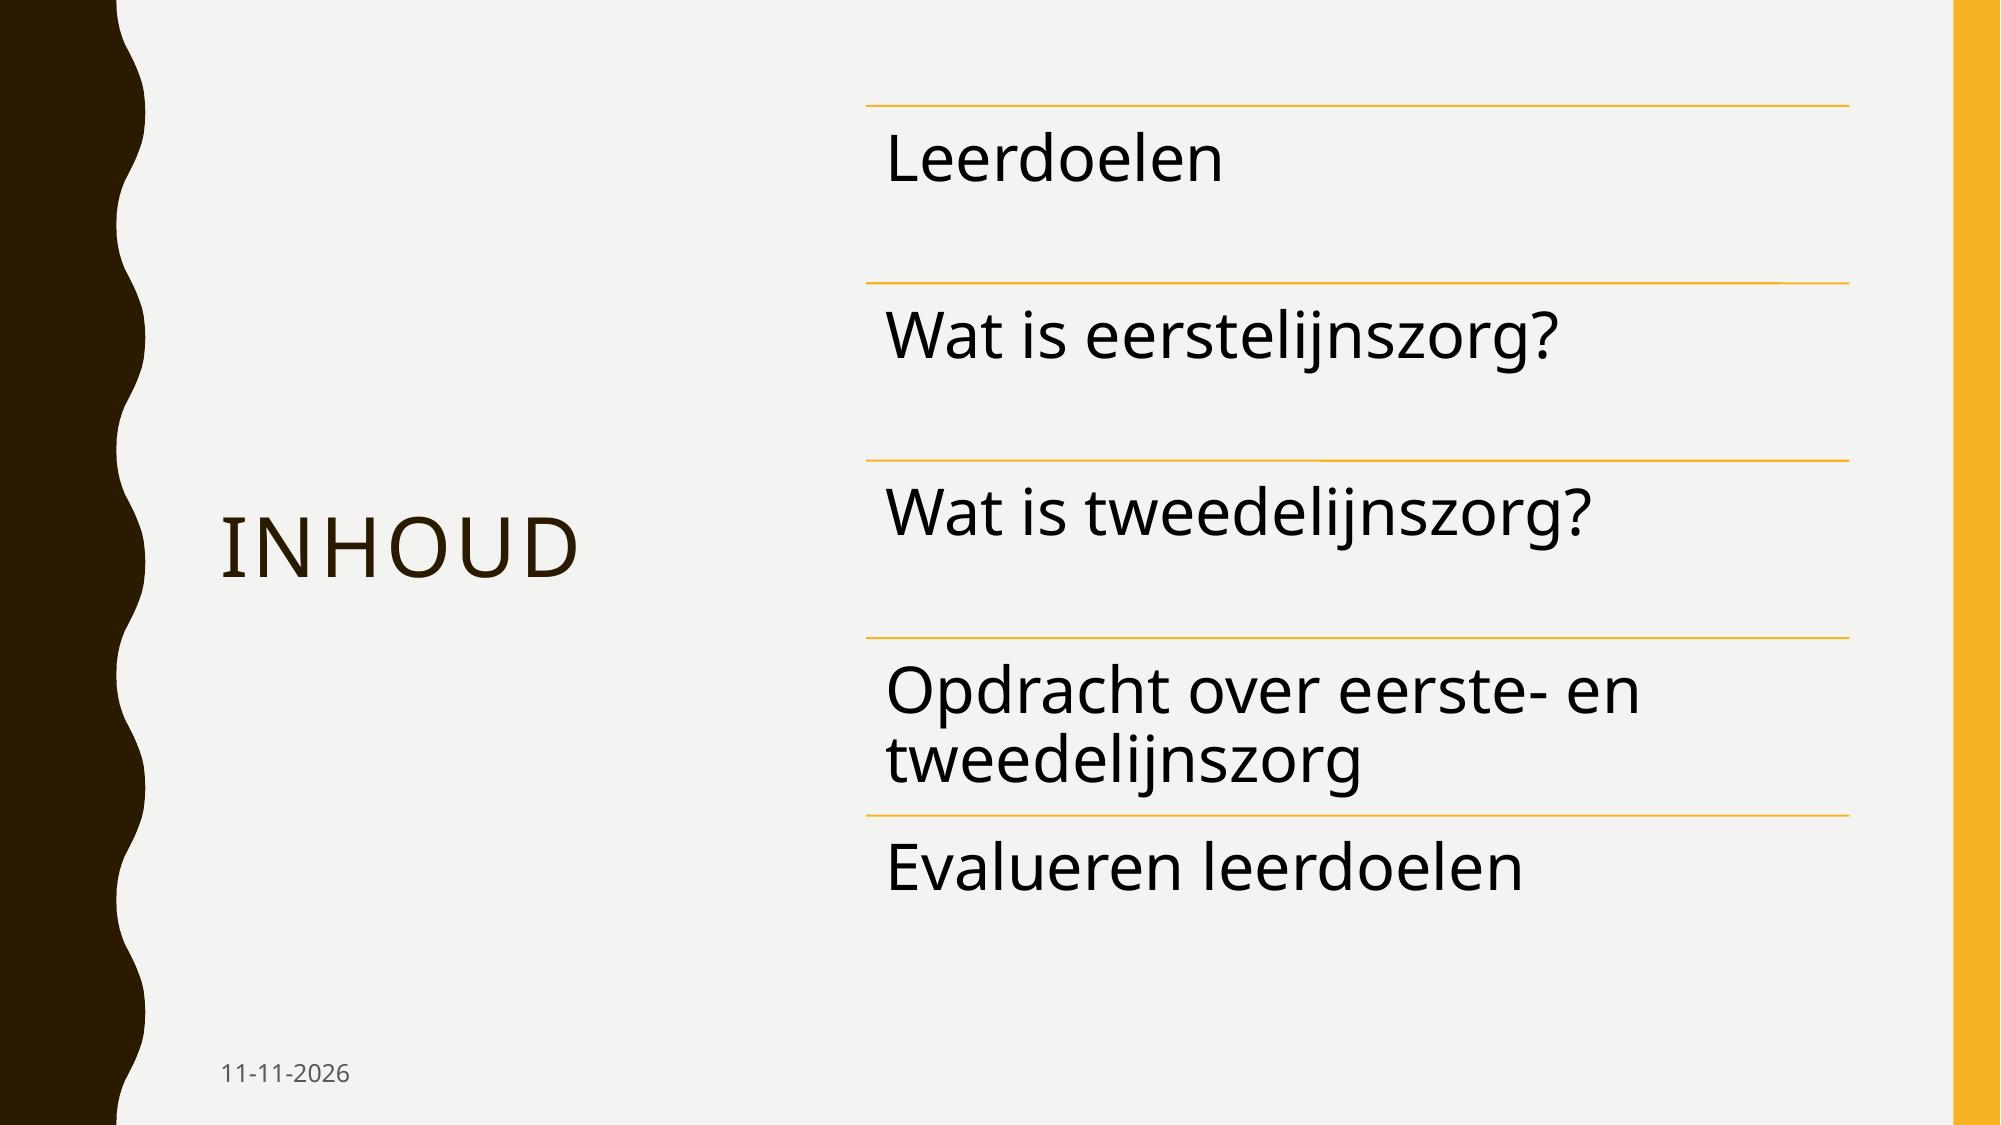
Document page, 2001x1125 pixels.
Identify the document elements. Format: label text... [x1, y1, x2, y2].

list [866, 105, 1850, 993]
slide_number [205, 1045, 588, 1103]
title Inhoud [205, 105, 761, 996]
